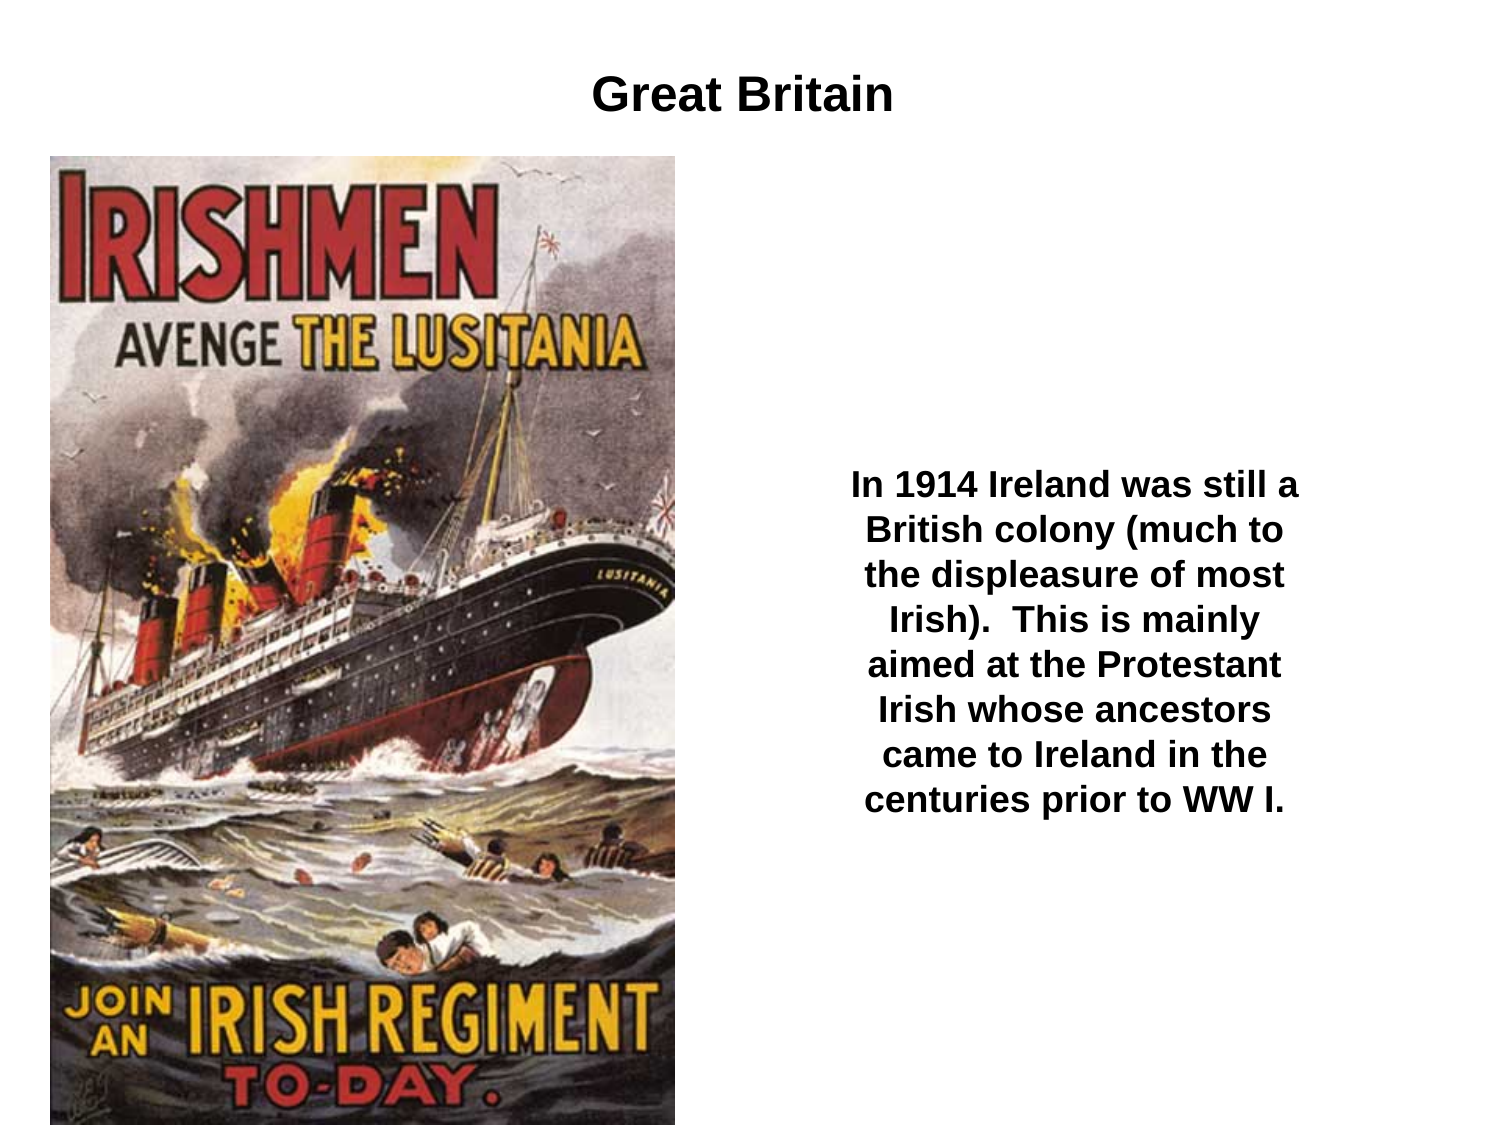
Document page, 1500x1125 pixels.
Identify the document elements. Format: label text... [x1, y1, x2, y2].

picture [49, 155, 676, 1125]
title Great Britain [74, 44, 1426, 138]
text_box In 1914 Ireland was still a British colony (much to the displeasure of most Irish). This is mainly aimed at the Protestant Irish whose ancestors came to Ireland in the centuries prior to WW I. [699, 400, 1450, 880]
